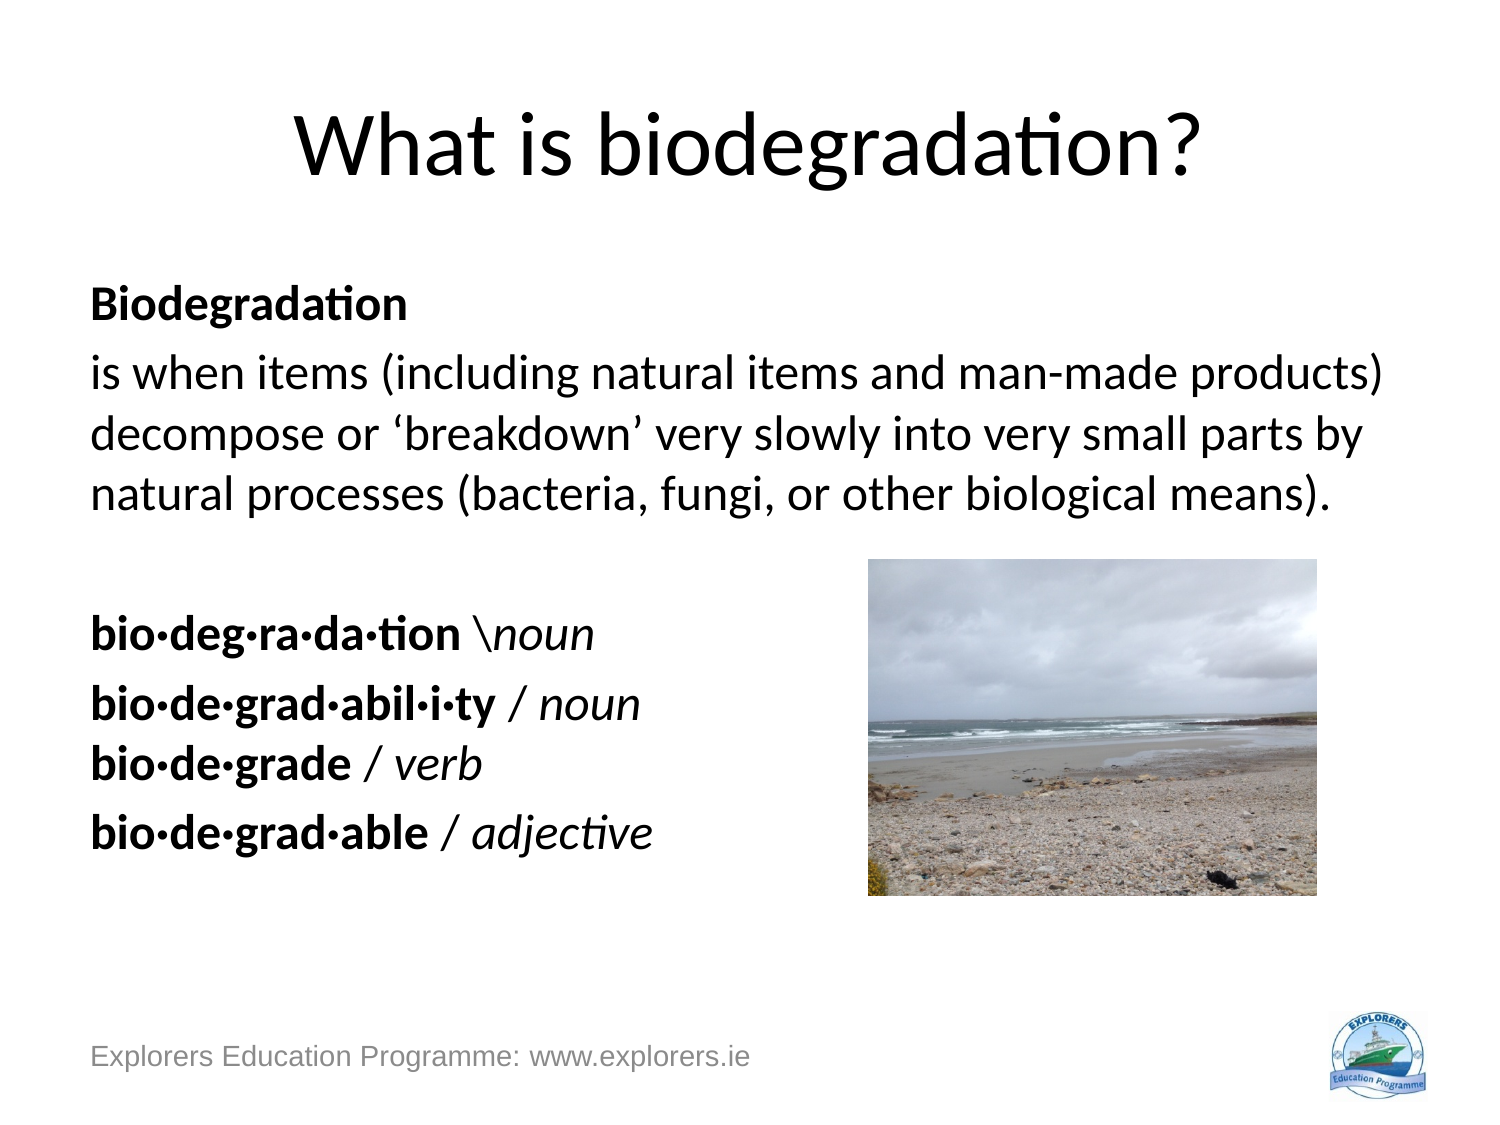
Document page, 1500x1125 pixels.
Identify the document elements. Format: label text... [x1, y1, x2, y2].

slide_number Explorers Education Programme: www.explorers.ie [75, 1042, 833, 1102]
title What is biodegradation? [75, 45, 1425, 233]
picture [1328, 1011, 1428, 1102]
picture [867, 559, 1318, 897]
list Biodegradation is when items (including natural items and man-made products) decompose or ‘breakdown’ very slowly into very small parts by natural processes (bacteria, fungi, or other biological means). bio·deg·ra·da·tion \noun bio·de·grad·abil·i·ty / noun bio·de·grade / verb bio·de·grad·able / adjective [75, 262, 1425, 1005]
